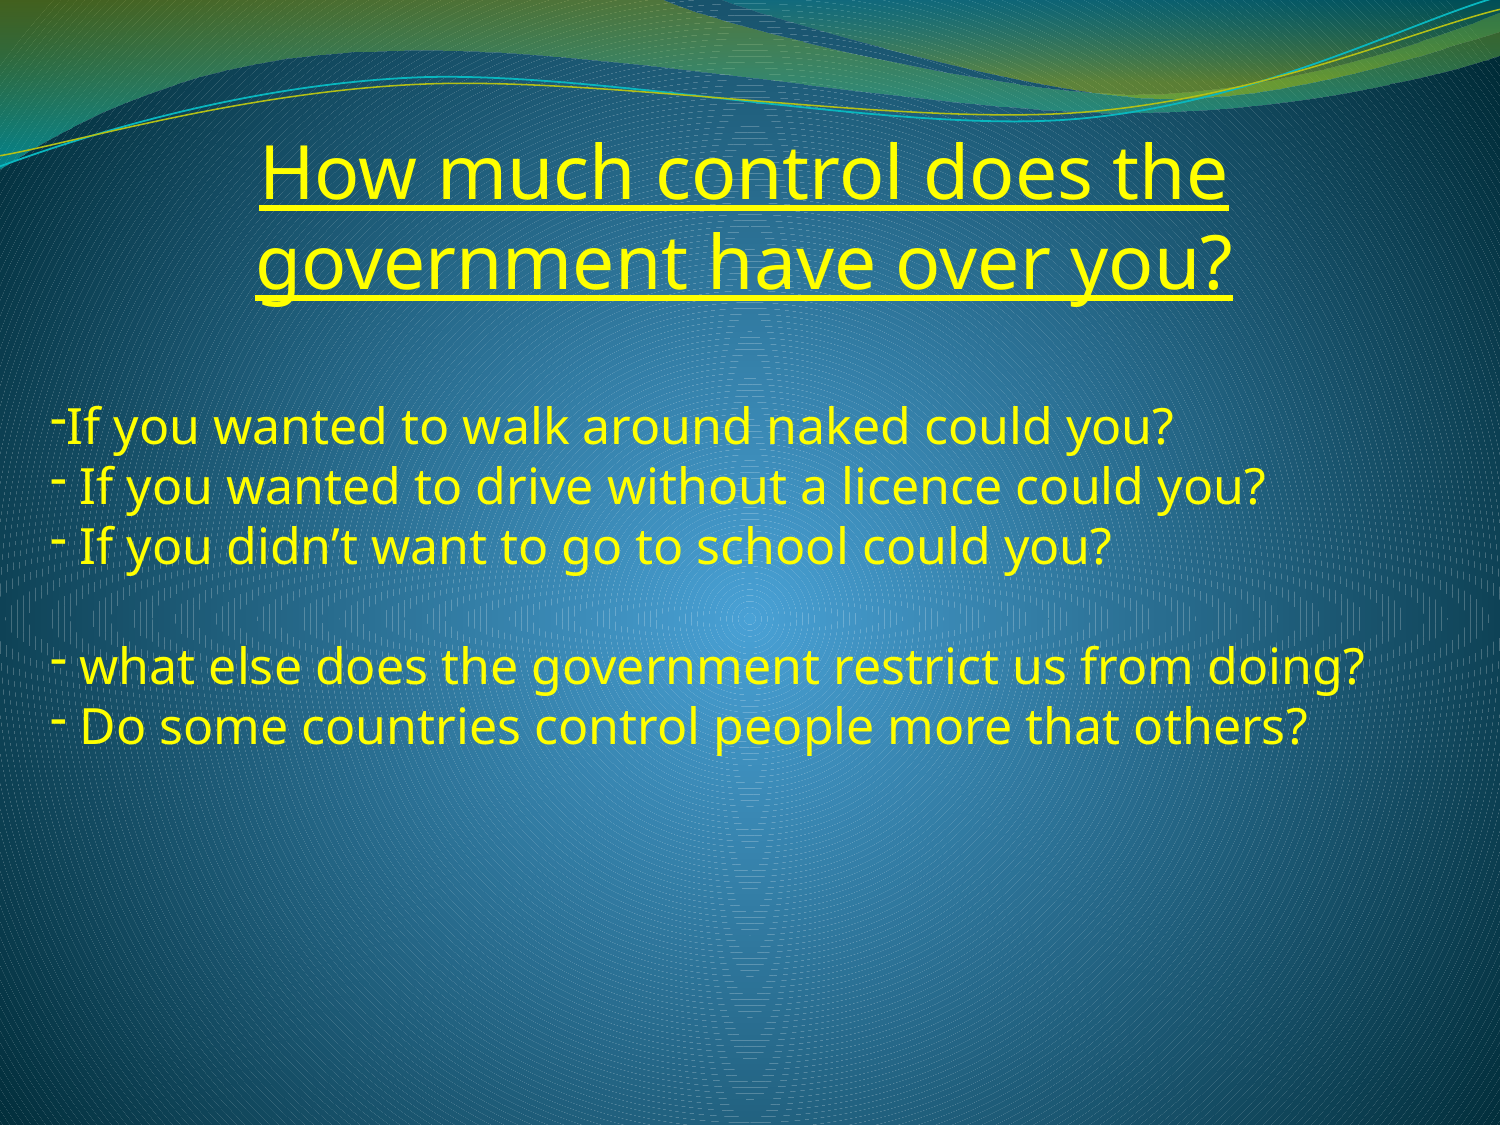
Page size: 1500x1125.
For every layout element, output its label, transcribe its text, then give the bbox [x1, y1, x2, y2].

text_box How much control does the government have over you? If you wanted to walk around naked could you? If you wanted to drive without a licence could you? If you didn’t want to go to school could you? what else does the government restrict us from doing? Do some countries control people more that others? [35, 117, 1454, 762]
